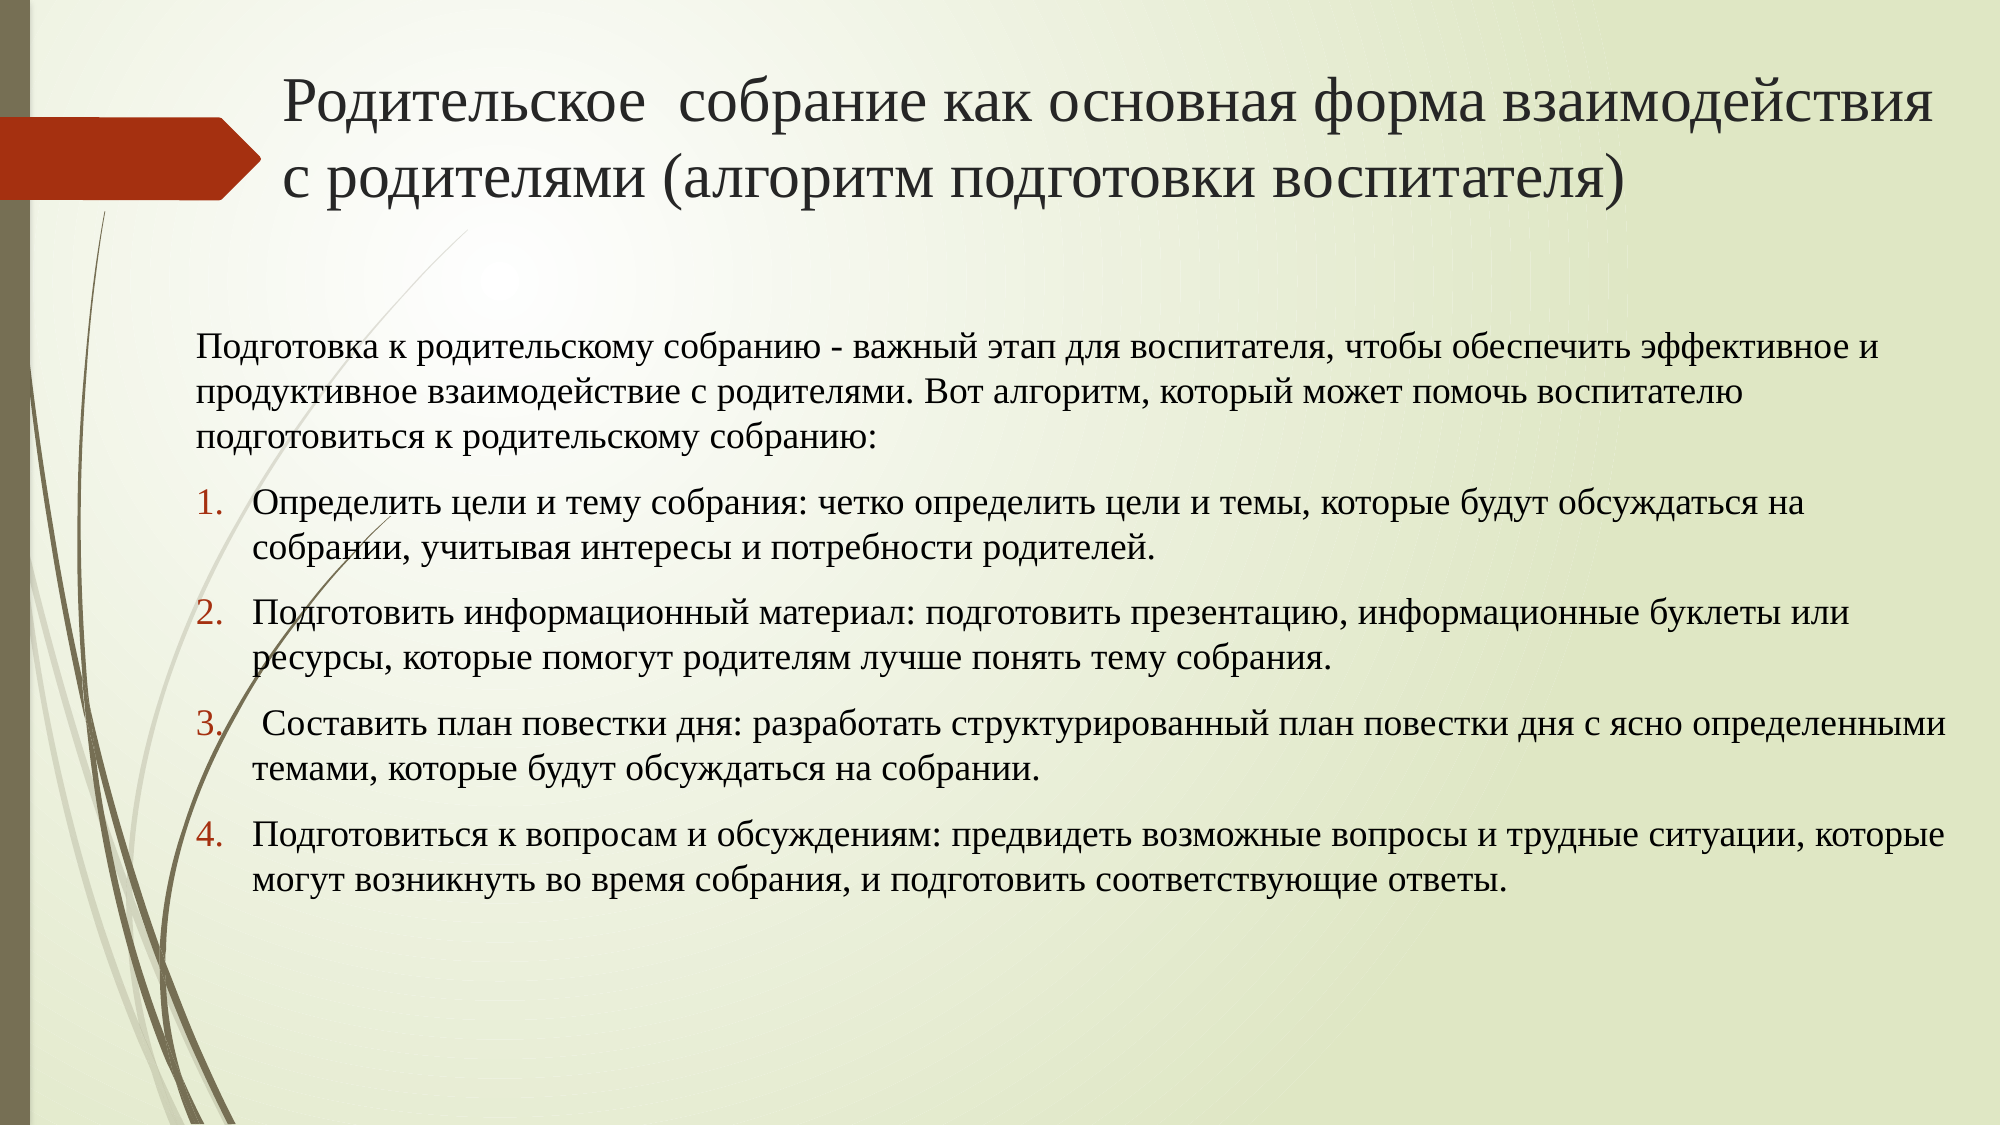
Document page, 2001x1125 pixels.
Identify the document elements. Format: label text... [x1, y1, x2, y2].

list Подготовка к родительскому собранию - важный этап для воспитателя, чтобы обеспечить эффективное и продуктивное взаимодействие с родителями. Вот алгоритм, который может помочь воспитателю подготовиться к родительскому собранию: Определить цели и тему собрания: четко определить цели и темы, которые будут обсуждаться на собрании, учитывая интересы и потребности родителей. Подготовить информационный материал: подготовить презентацию, информационные буклеты или ресурсы, которые помогут родителям лучше понять тему собрания. Составить план повестки дня: разработать структурированный план повестки дня с ясно определенными темами, которые будут обсуждаться на собрании. Подготовиться к вопросам и обсуждениям: предвидеть возможные вопросы и трудные ситуации, которые могут возникнуть во время собрания, и подготовить соответствующие ответы. [180, 313, 1986, 1036]
title Родительское собрание как основная форма взаимодействия с родителями (алгоритм подготовки воспитателя) [267, 50, 1986, 261]
